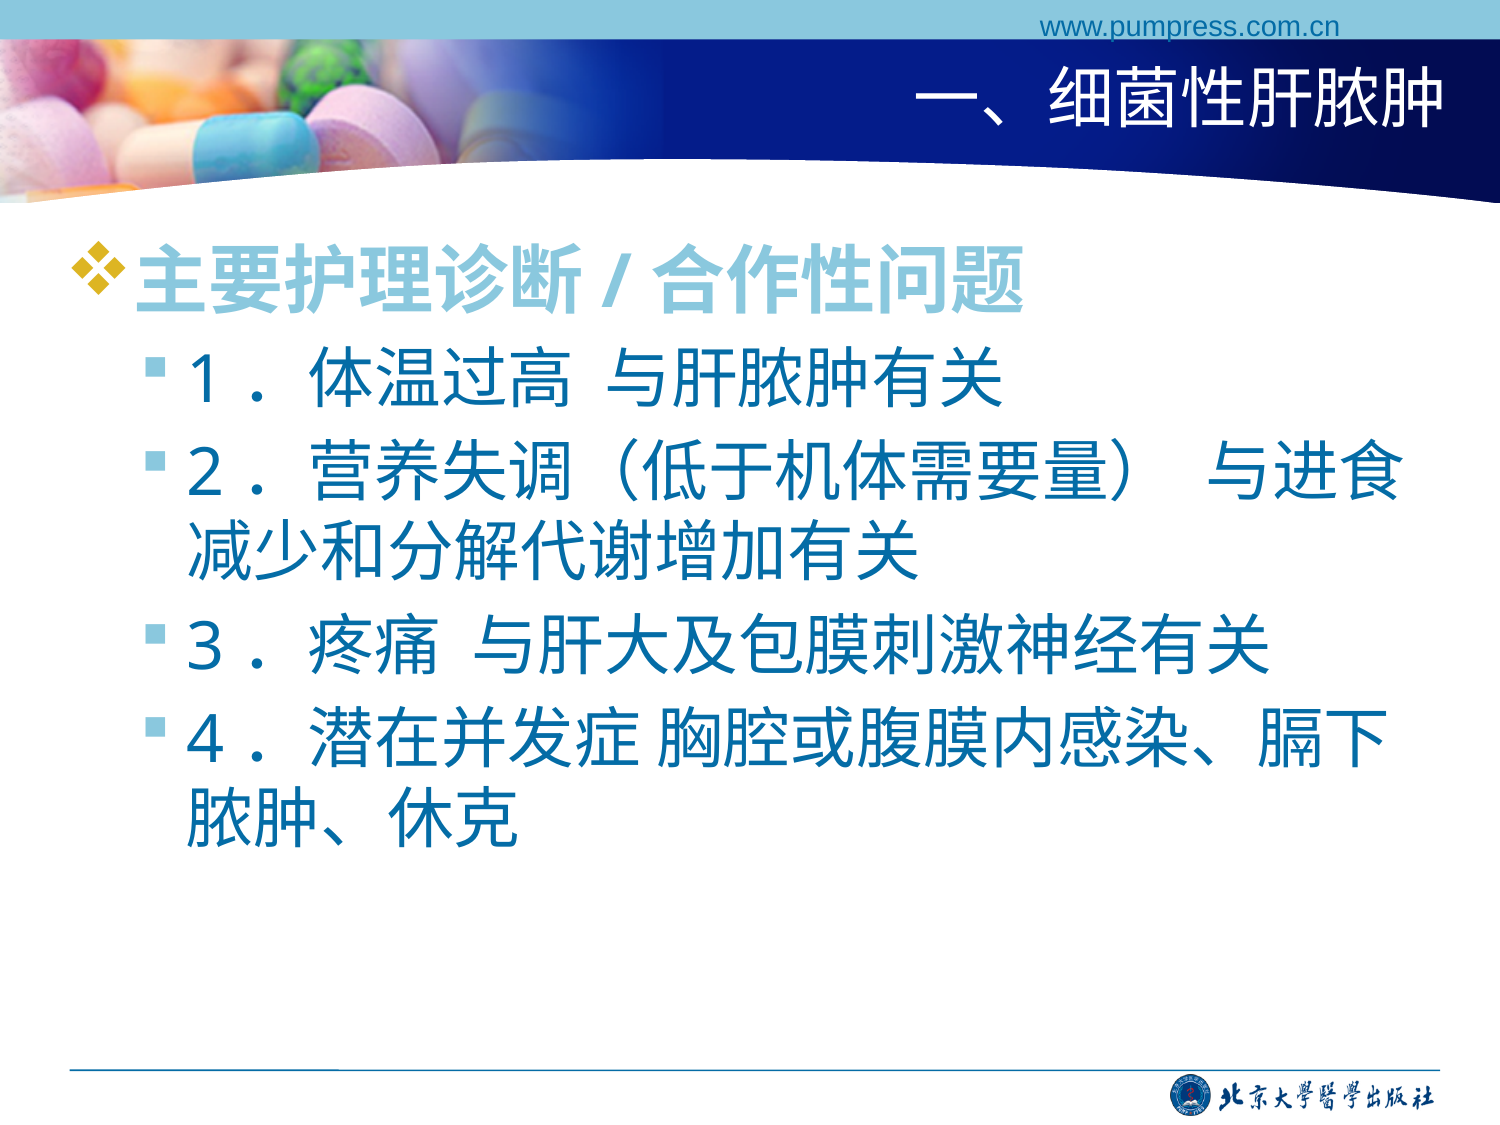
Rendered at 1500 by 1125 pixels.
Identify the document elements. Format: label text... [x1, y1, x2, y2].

list 主要护理诊断/合作性问题 1．体温过高 与肝脓肿有关 2．营养失调（低于机体需要量） 与进食减少和分解代谢增加有关 3．疼痛 与肝大及包膜刺激神经有关 4．潜在并发症 胸腔或腹膜内感染、膈下脓肿、休克 [49, 224, 1463, 1026]
picture [0, 40, 1500, 203]
slide_number www.pumpress.com.cn [1025, 0, 1463, 38]
picture [1170, 1074, 1436, 1118]
title 一、细菌性肝脓肿 [137, 49, 1463, 143]
